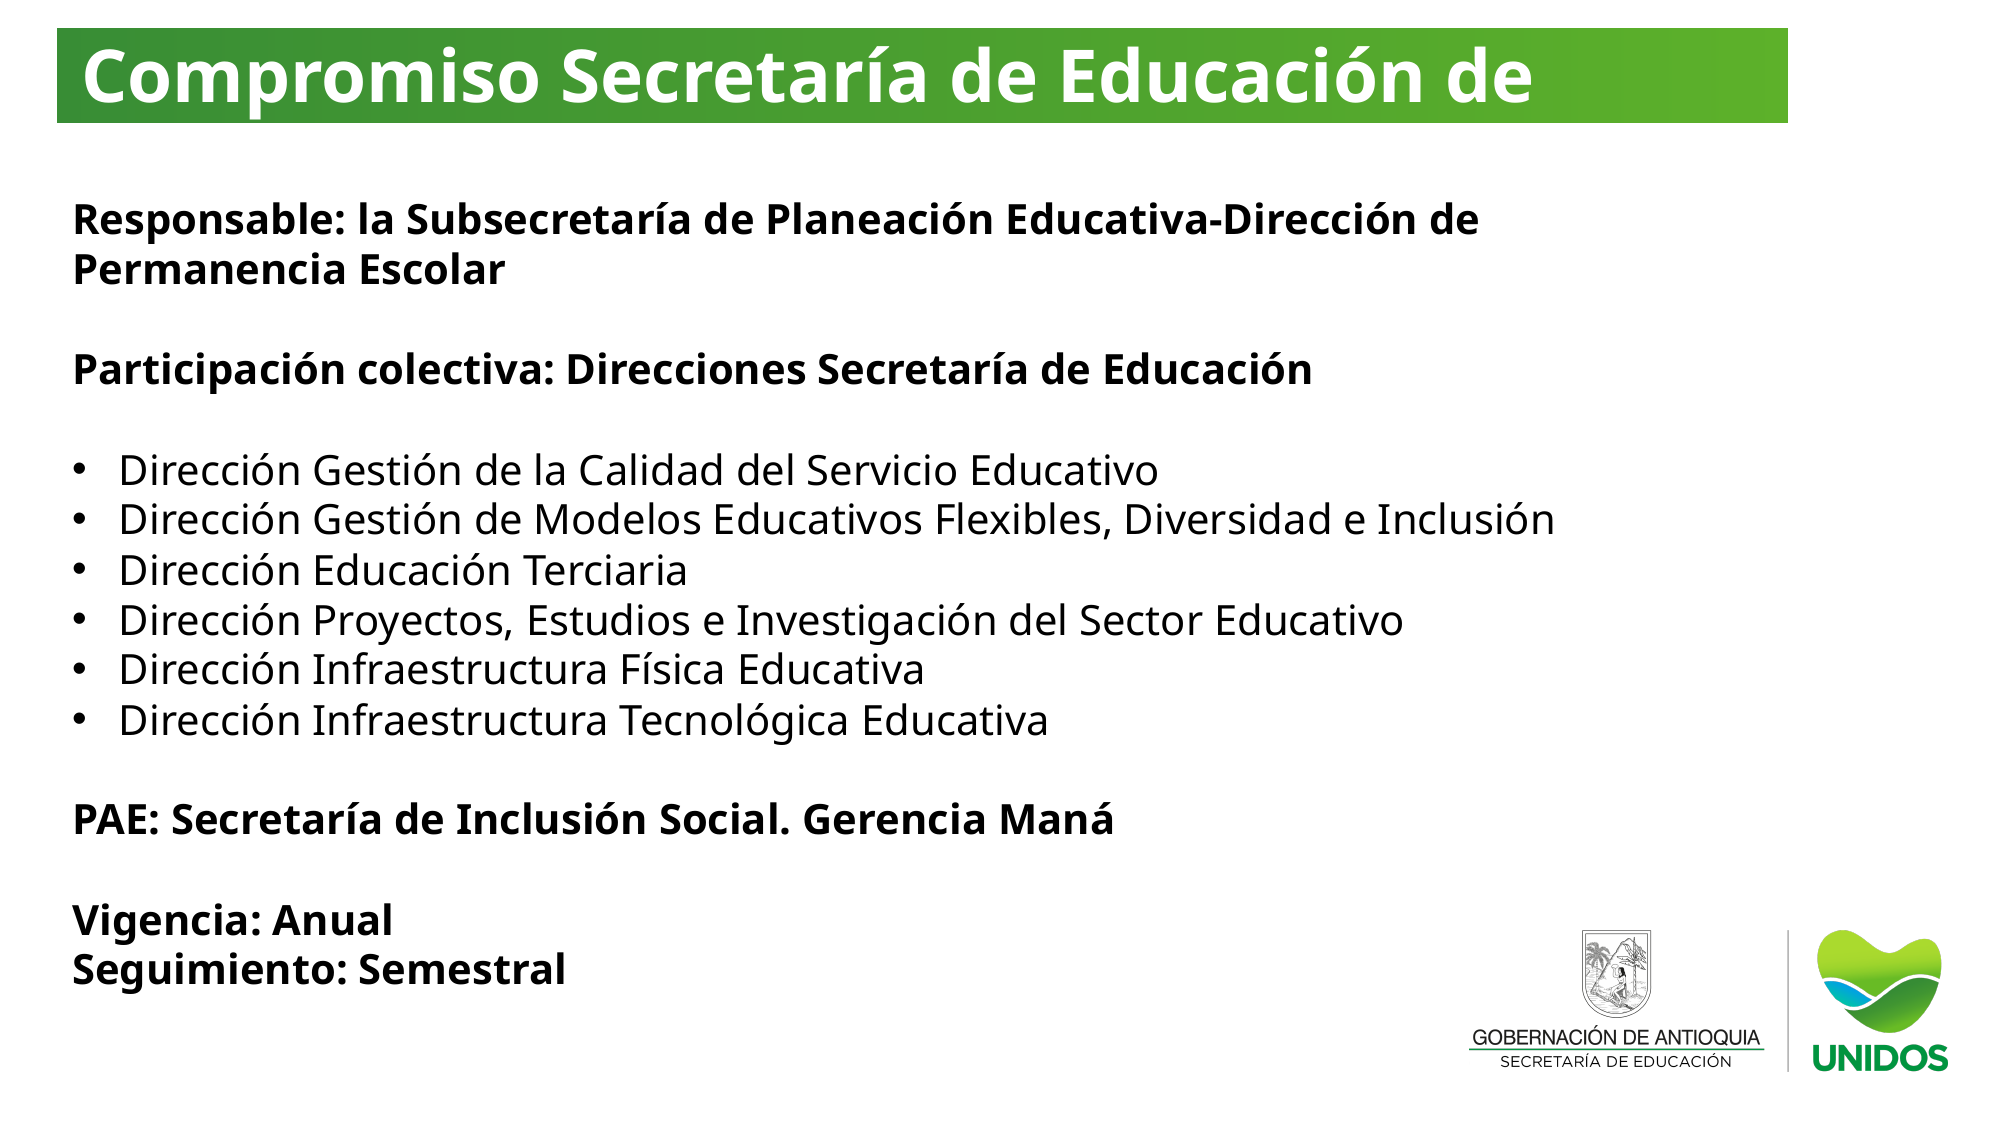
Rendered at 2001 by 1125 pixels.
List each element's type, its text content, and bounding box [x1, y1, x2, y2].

picture [1469, 930, 1948, 1072]
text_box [57, 22, 1795, 126]
text_box Responsable: la Subsecretaría de Planeación Educativa-Dirección de Permanencia Escolar Participación colectiva: Direcciones Secretaría de Educación Dirección Gestión de la Calidad del Servicio Educativo Dirección Gestión de Modelos Educativos Flexibles, Diversidad e Inclusión Dirección Educación Terciaria Dirección Proyectos, Estudios e Investigación del Sector Educativo Dirección Infraestructura Física Educativa Dirección Infraestructura Tecnológica Educativa PAE: Secretaría de Inclusión Social. Gerencia Maná Vigencia: Anual Seguimiento: Semestral [57, 185, 1625, 1046]
